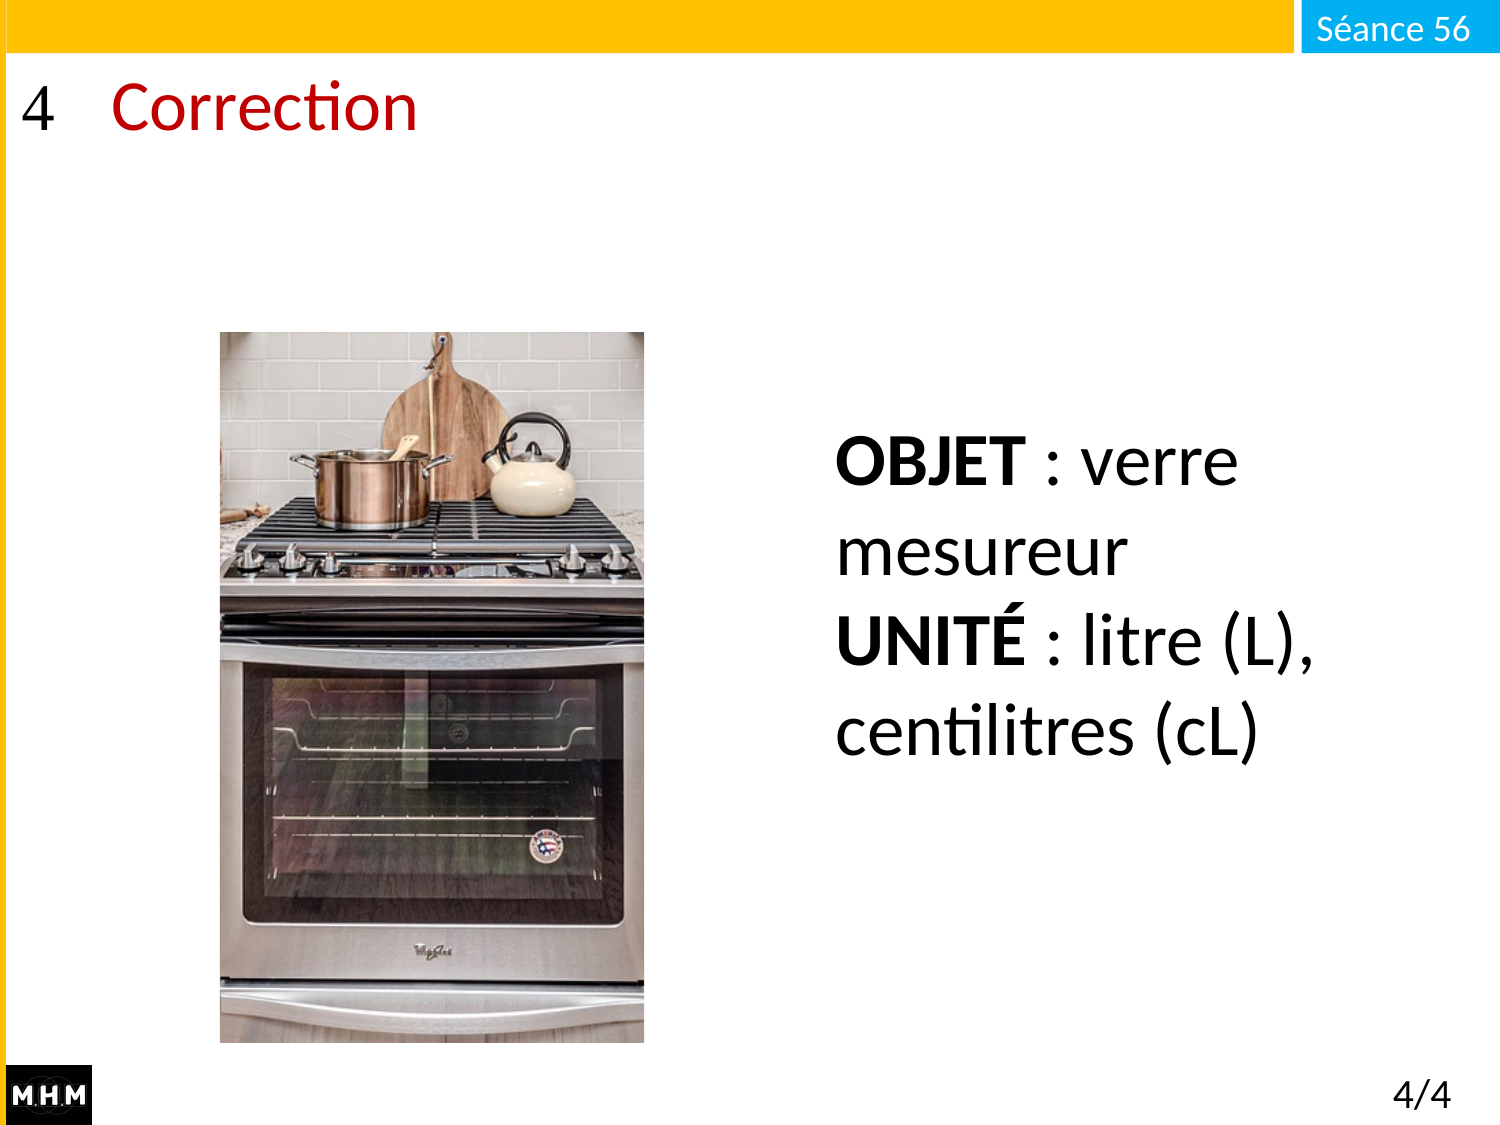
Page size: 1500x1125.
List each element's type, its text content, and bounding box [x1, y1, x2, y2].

picture [6, 1065, 92, 1125]
list 4/4 [1344, 1064, 1500, 1125]
text_box OBJET : verre mesureur UNITÉ : litre (L), centilitres (cL) [820, 403, 1500, 778]
picture [219, 332, 645, 1044]
title Correction [96, 60, 1391, 154]
